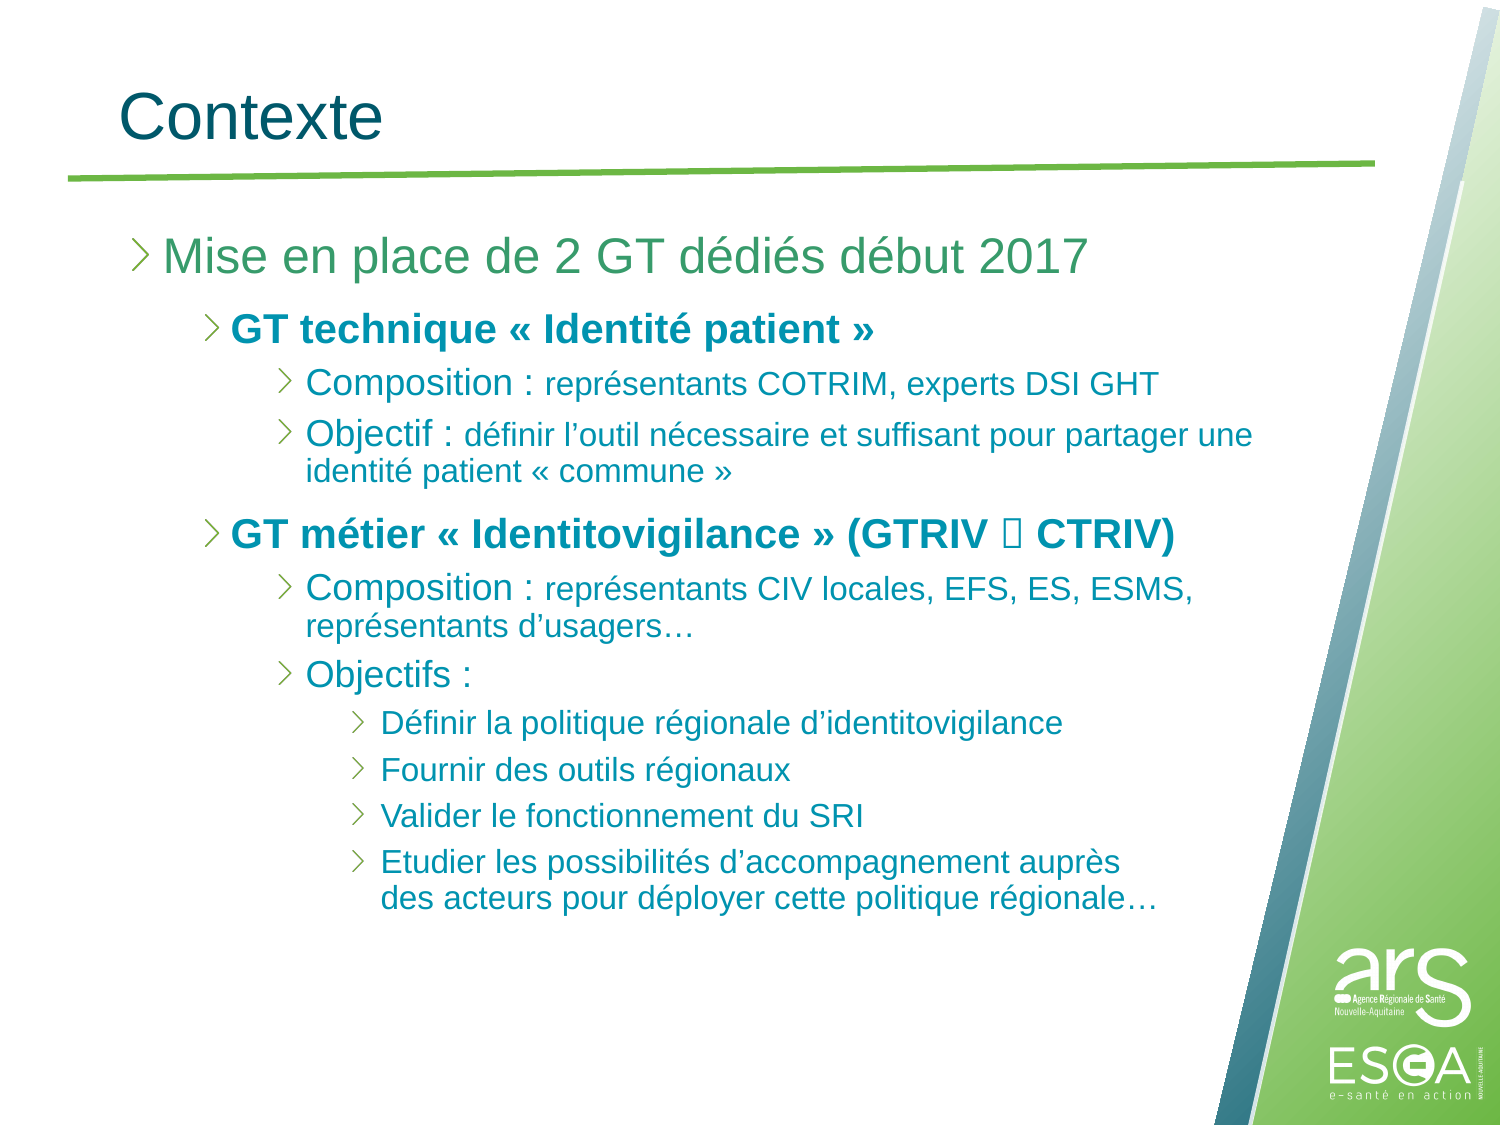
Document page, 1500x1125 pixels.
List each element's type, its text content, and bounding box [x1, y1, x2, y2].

picture [343, 803, 365, 825]
picture [343, 757, 365, 779]
picture [193, 519, 220, 547]
picture [1315, 931, 1485, 1037]
picture [268, 419, 292, 444]
picture [193, 314, 220, 341]
picture [268, 661, 292, 685]
picture [268, 574, 292, 599]
picture [1329, 1044, 1485, 1102]
picture [268, 368, 292, 393]
title Contexte [103, 71, 1375, 164]
picture [343, 850, 365, 872]
picture [343, 711, 365, 733]
picture [118, 238, 150, 271]
list Mise en place de 2 GT dédiés début 2017 GT technique « Identité patient » Composition : représentants COTRIM, experts DSI GHT Objectif : définir l’outil nécessaire et suffisant pour partager une identité patient « commune » GT métier « Identitovigilance » (GTRIV  CTRIV) Composition : représentants CIV locales, EFS, ES, ESMS, représentants d’usagers… Objectifs : Définir la politique régionale d’identitovigilance Fournir des outils régionaux Valider le fonctionnement du SRI Etudier les possibilités d’accompagnement auprès des acteurs pour déployer cette politique régionale… [103, 223, 1270, 1049]
